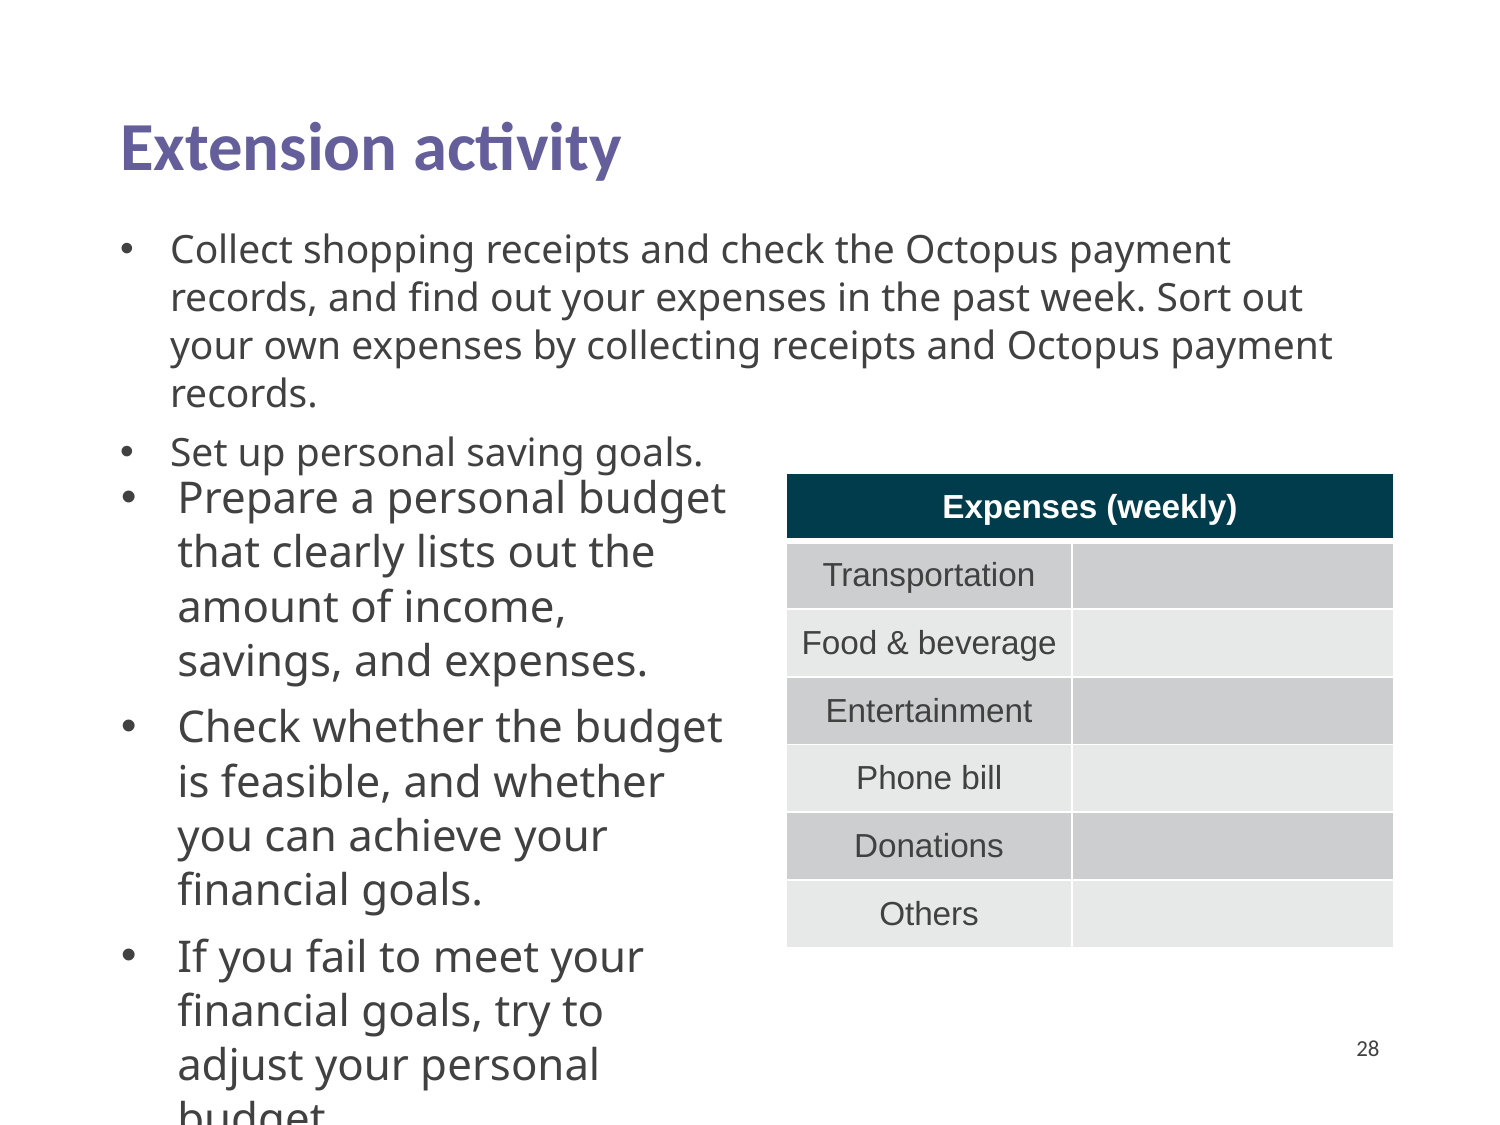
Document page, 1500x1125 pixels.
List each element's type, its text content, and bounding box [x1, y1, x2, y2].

table_cell Entertainment [787, 678, 1071, 744]
table_cell [1073, 813, 1393, 879]
table_cell Transportation [787, 544, 1071, 608]
table_cell [1073, 678, 1393, 744]
text_box Prepare a personal budget that clearly lists out the amount of income, savings, and expenses. Check whether the budget is feasible, and whether you can achieve your financial goals. If you fail to meet your financial goals, try to adjust your personal budget. [106, 460, 757, 1125]
table_header Expenses (weekly) [787, 474, 1393, 538]
list Extension activity [119, 113, 1382, 224]
list Collect shopping receipts and check the Octopus payment records, and find out your expenses in the past week. Sort out your own expenses by collecting receipts and Octopus payment records. Set up personal saving goals. [119, 224, 1381, 476]
table_cell [1073, 544, 1393, 608]
table_cell [1073, 881, 1393, 947]
table_cell Food & beverage [787, 610, 1071, 676]
table_cell [1073, 610, 1393, 676]
table_cell Phone bill [787, 745, 1071, 811]
slide_number 28 [1353, 1035, 1381, 1062]
table_cell [1073, 745, 1393, 811]
table_cell Others [787, 881, 1071, 947]
table_cell Donations [787, 813, 1071, 879]
